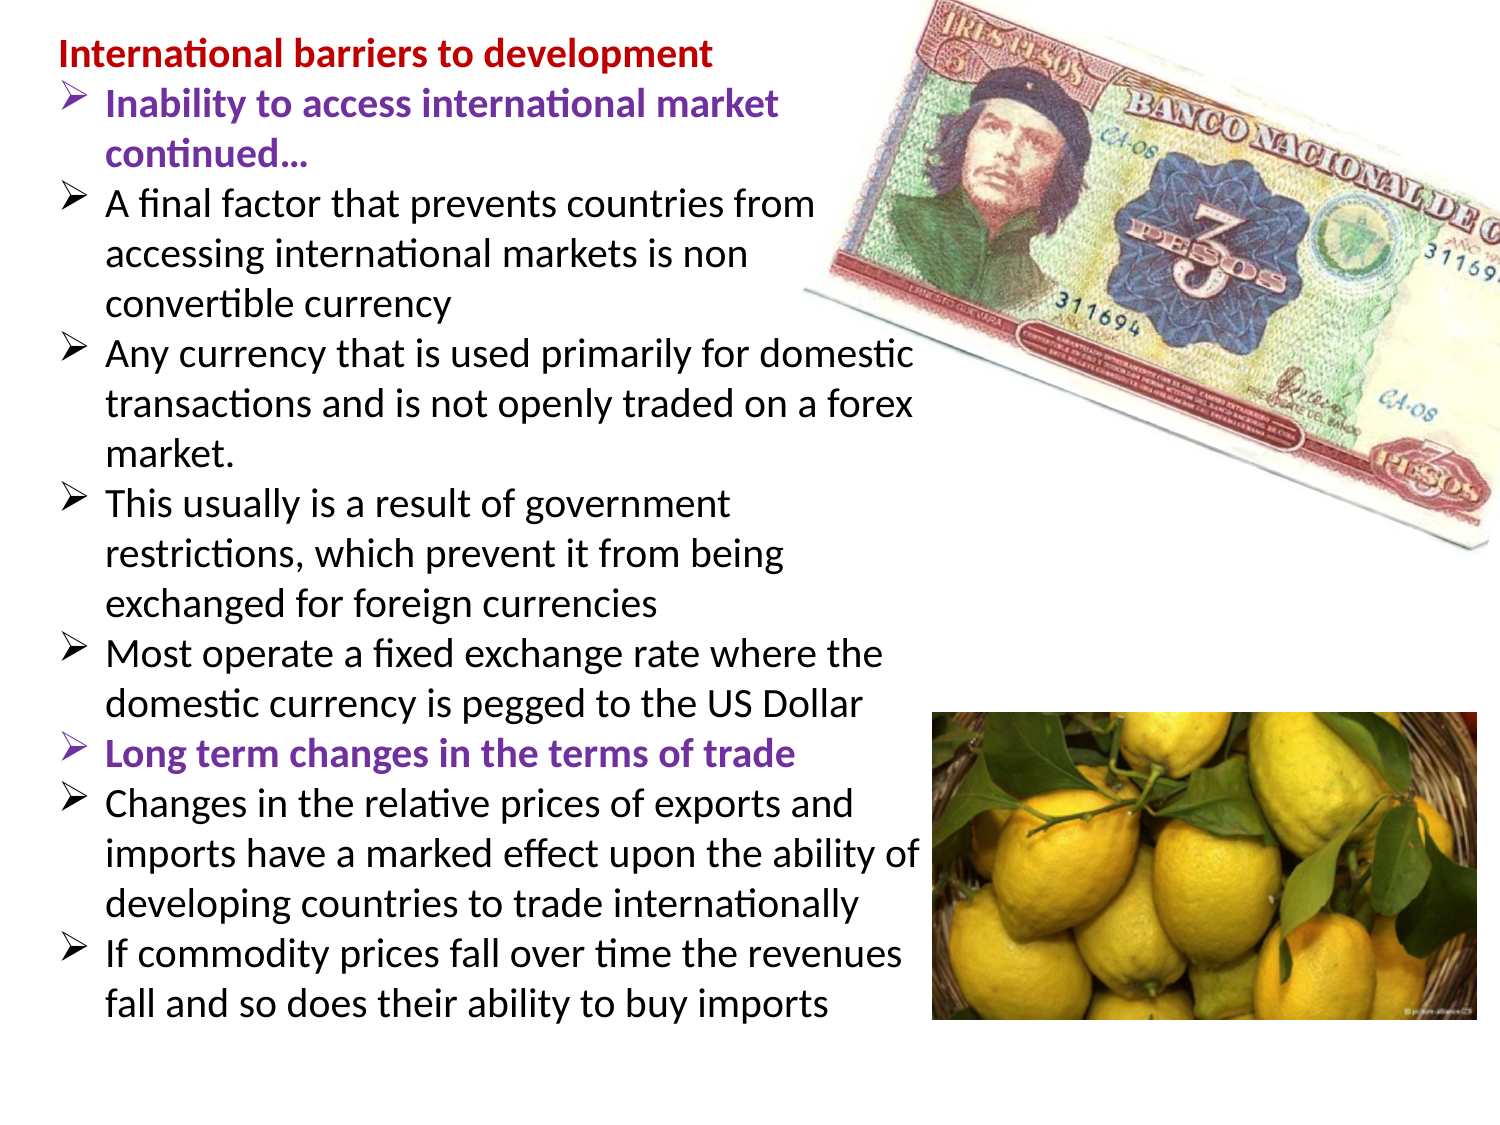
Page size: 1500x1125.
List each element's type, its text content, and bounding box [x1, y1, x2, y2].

picture [932, 712, 1477, 1020]
picture [800, 0, 1500, 564]
text_box International barriers to development Inability to access international market continued… A final factor that prevents countries from accessing international markets is non convertible currency Any currency that is used primarily for domestic transactions and is not openly traded on a forex market. This usually is a result of government restrictions, which prevent it from being exchanged for foreign currencies Most operate a fixed exchange rate where the domestic currency is pegged to the US Dollar Long term changes in the terms of trade Changes in the relative prices of exports and imports have a marked effect upon the ability of developing countries to trade internationally If commodity prices fall over time the revenues fall and so does their ability to buy imports [43, 18, 952, 1034]
